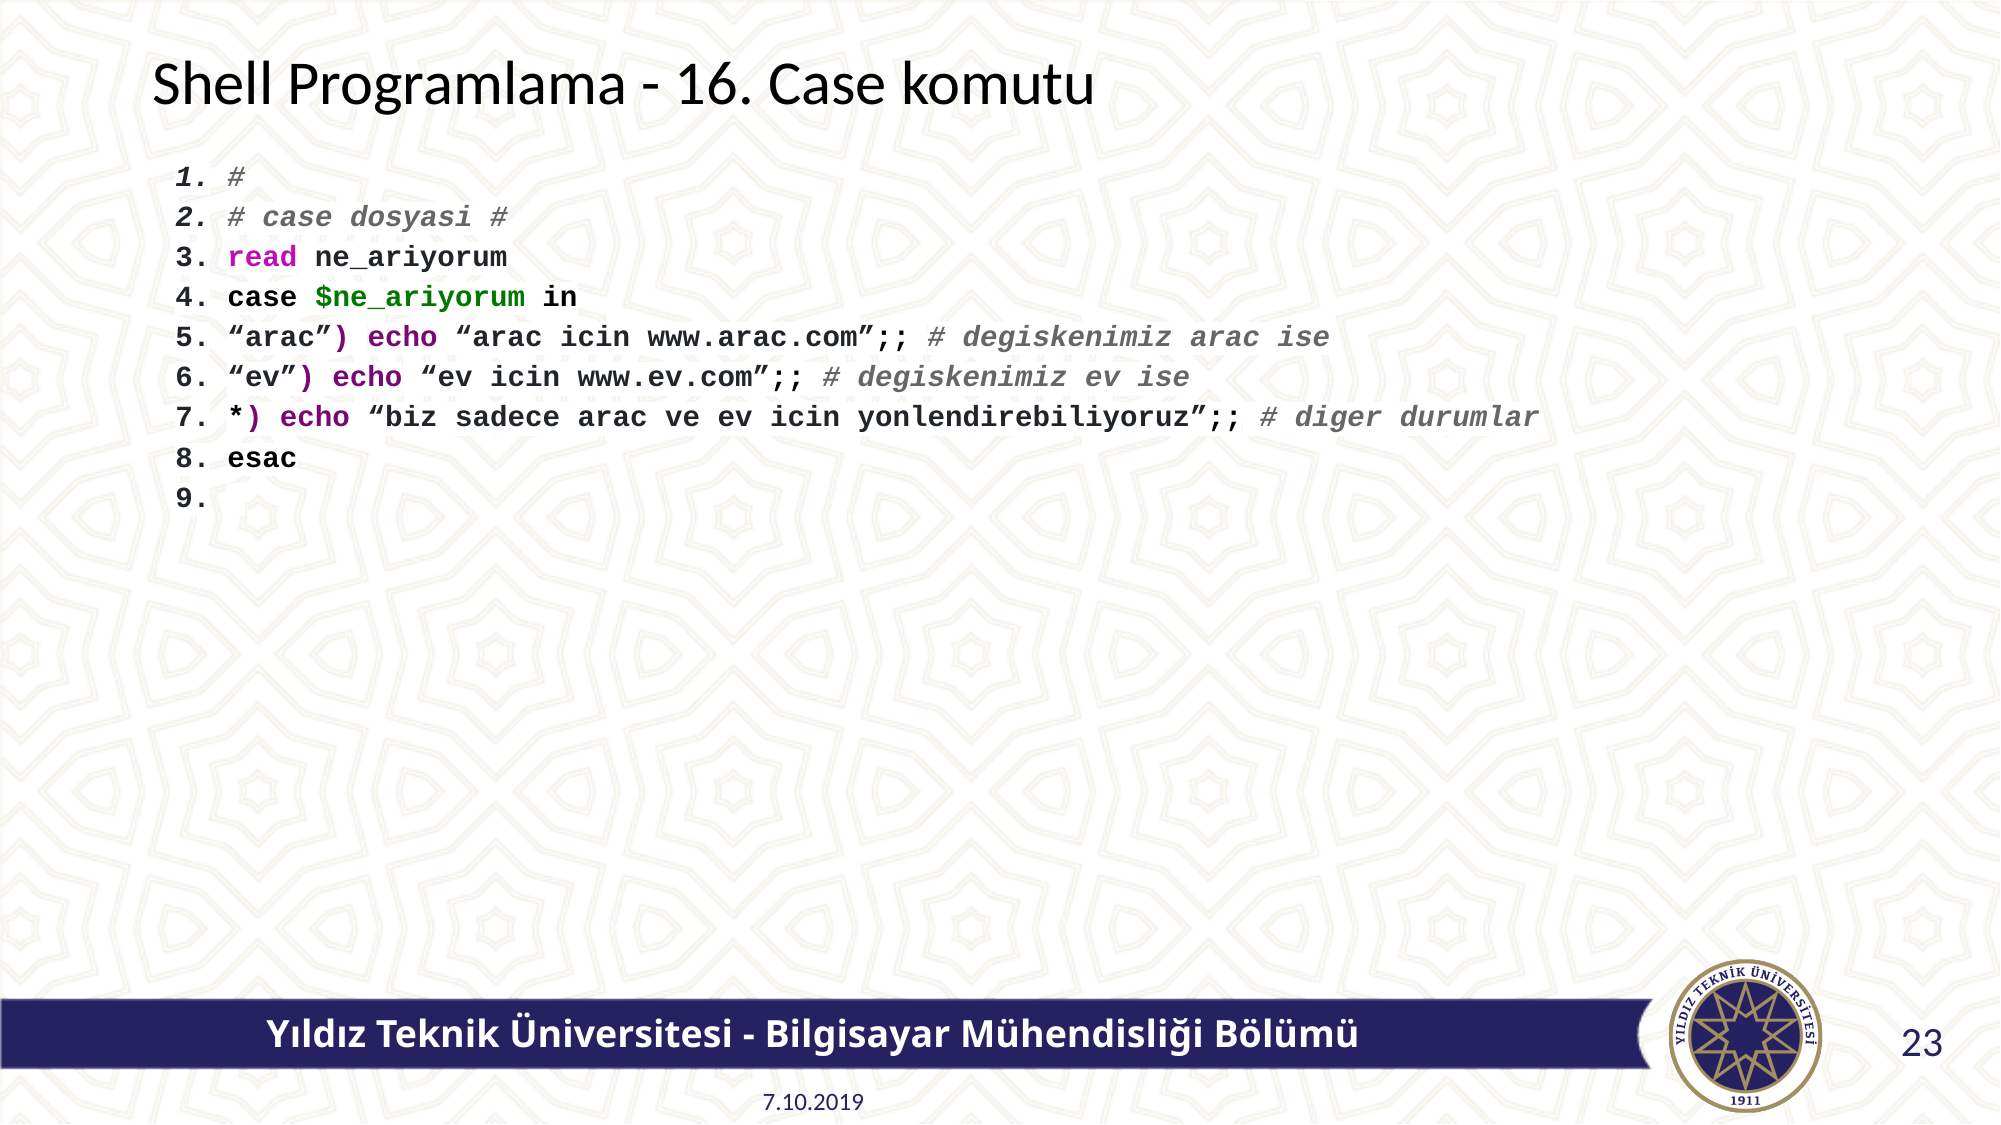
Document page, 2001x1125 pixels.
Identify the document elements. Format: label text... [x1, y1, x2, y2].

title Shell Programlama - 16. Case komutu [137, 59, 1863, 109]
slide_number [0, 1070, 1628, 1125]
picture [0, 0, 2000, 1125]
footer Yıldız Teknik Üniversitesi - Bilgisayar Mühendisliği Bölümü [0, 997, 1628, 1069]
slide_number 23 [1844, 1010, 2000, 1071]
list # # case dosyasi # read ne_ariyorum case $ne_ariyorum in “arac”) echo “arac icin www.arac.com”;; # degiskenimiz arac ise “ev”) echo “ev icin www.ev.com”;; # degiskenimiz ev ise *) echo “biz sadece arac ve ev icin yonlendirebiliyoruz”;; # diger durumlar esac [137, 144, 1823, 937]
